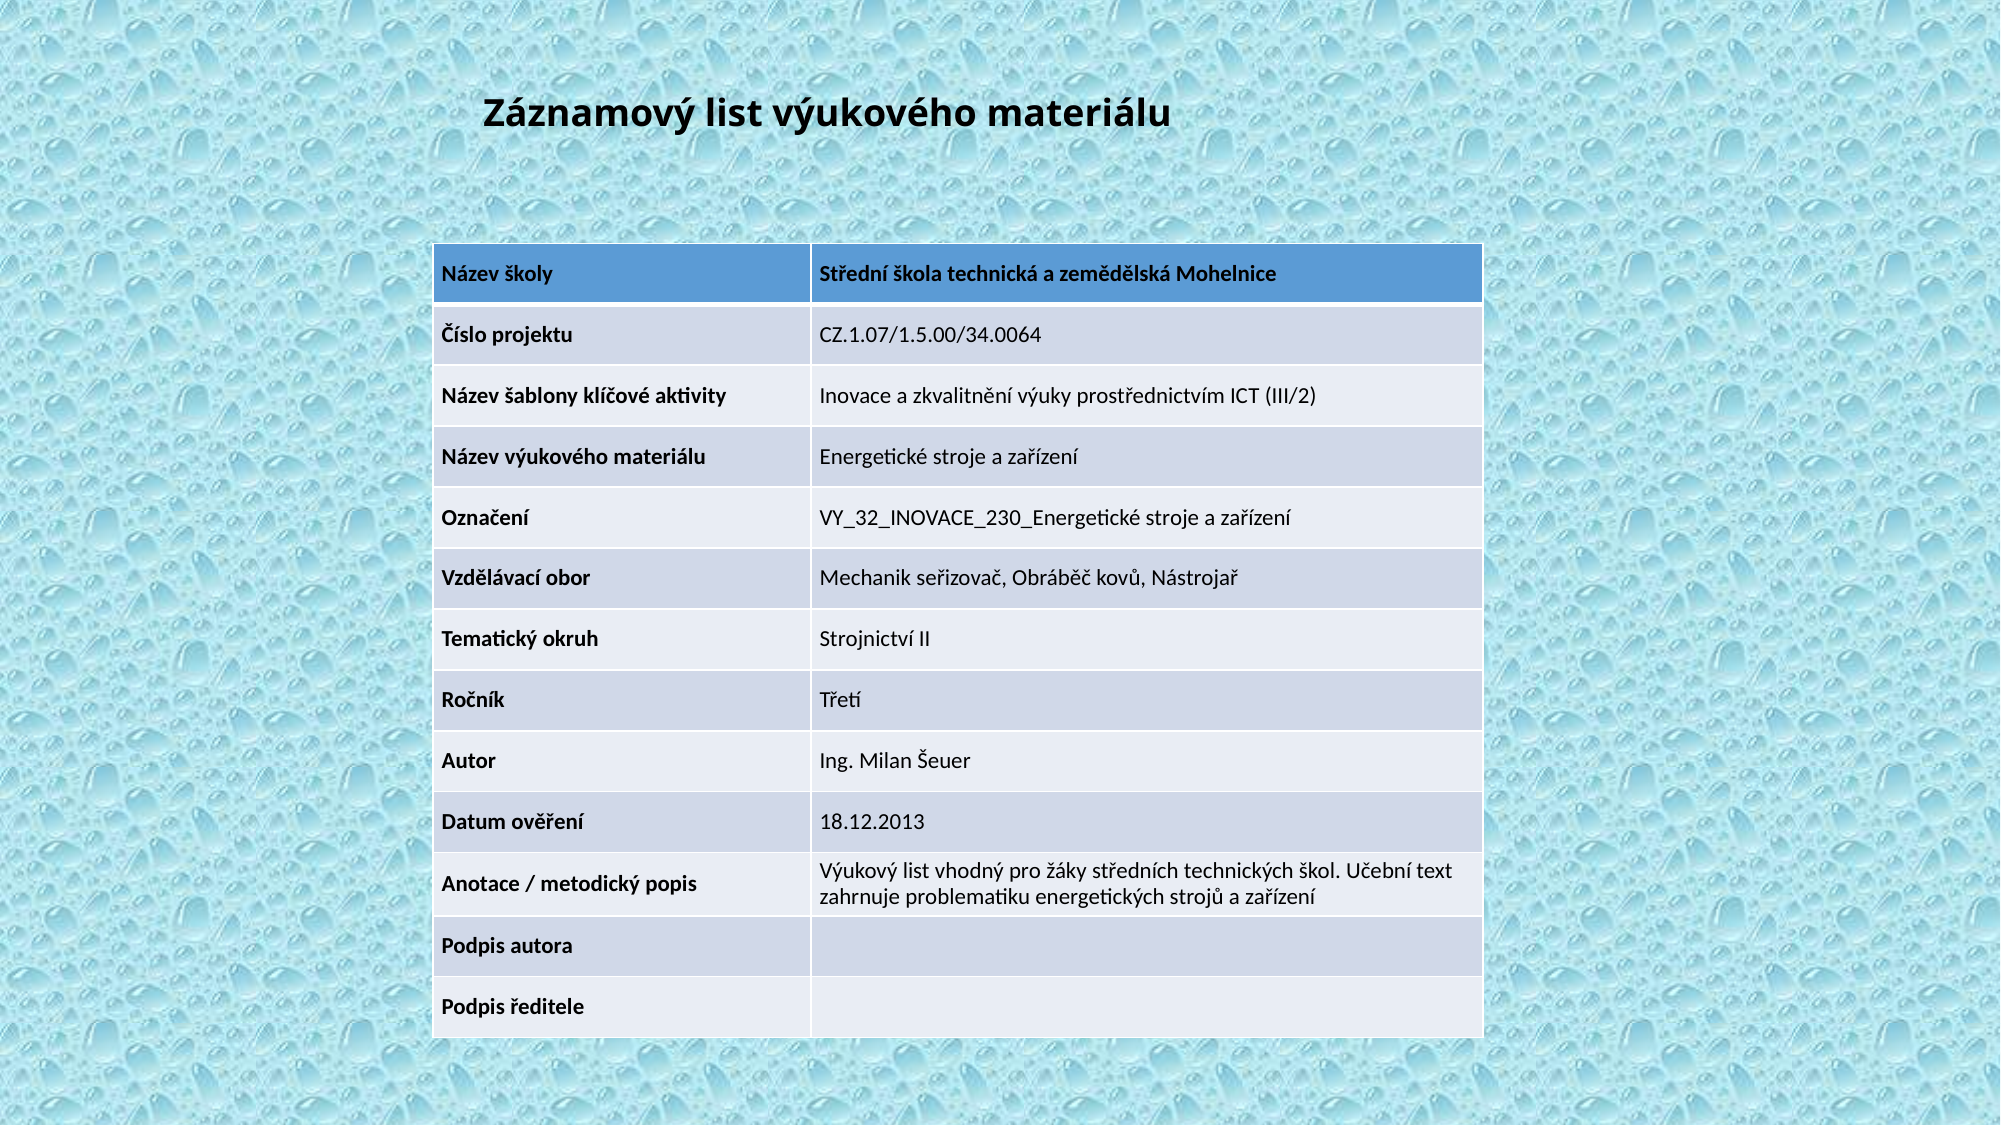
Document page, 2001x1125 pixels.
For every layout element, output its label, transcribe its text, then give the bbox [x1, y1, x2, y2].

table_cell Anotace / metodický popis [434, 853, 810, 915]
table_cell Tematický okruh [434, 610, 810, 669]
table_cell Ročník [434, 671, 810, 730]
table_cell [812, 917, 1482, 976]
table_cell VY_32_INOVACE_230_Energetické stroje a zařízení [812, 488, 1482, 547]
table_cell Výukový list vhodný pro žáky středních technických škol. Učební text zahrnuje problematiku energetických strojů a zařízení [812, 853, 1482, 915]
table_cell Mechanik seřizovač, Obráběč kovů, Nástrojař [812, 549, 1482, 608]
table_cell Číslo projektu [434, 307, 810, 364]
table_cell [812, 977, 1482, 1037]
table_cell Označení [434, 488, 810, 547]
table_cell Vzdělávací obor [434, 549, 810, 608]
table_cell Podpis ředitele [434, 977, 810, 1037]
table_cell Třetí [812, 671, 1482, 730]
table_cell Energetické stroje a zařízení [812, 427, 1482, 486]
table_cell Strojnictví II [812, 610, 1482, 669]
table_cell CZ.1.07/1.5.00/34.0064 [812, 307, 1482, 364]
table_cell Inovace a zkvalitnění výuky prostřednictvím ICT (III/2) [812, 366, 1482, 425]
title Záznamový list výukového materiálu [468, 42, 1537, 231]
table_cell 18.12.2013 [812, 792, 1482, 852]
table_cell Název šablony klíčové aktivity [434, 366, 810, 425]
table_cell Název výukového materiálu [434, 427, 810, 486]
table_cell Autor [434, 732, 810, 791]
table_cell Podpis autora [434, 917, 810, 976]
table_cell Ing. Milan Šeuer [812, 732, 1482, 791]
table_header Střední škola technická a zemědělská Mohelnice [812, 244, 1482, 302]
table_header Název školy [434, 244, 810, 302]
picture [0, 0, 2001, 1125]
table_cell Datum ověření [434, 792, 810, 852]
